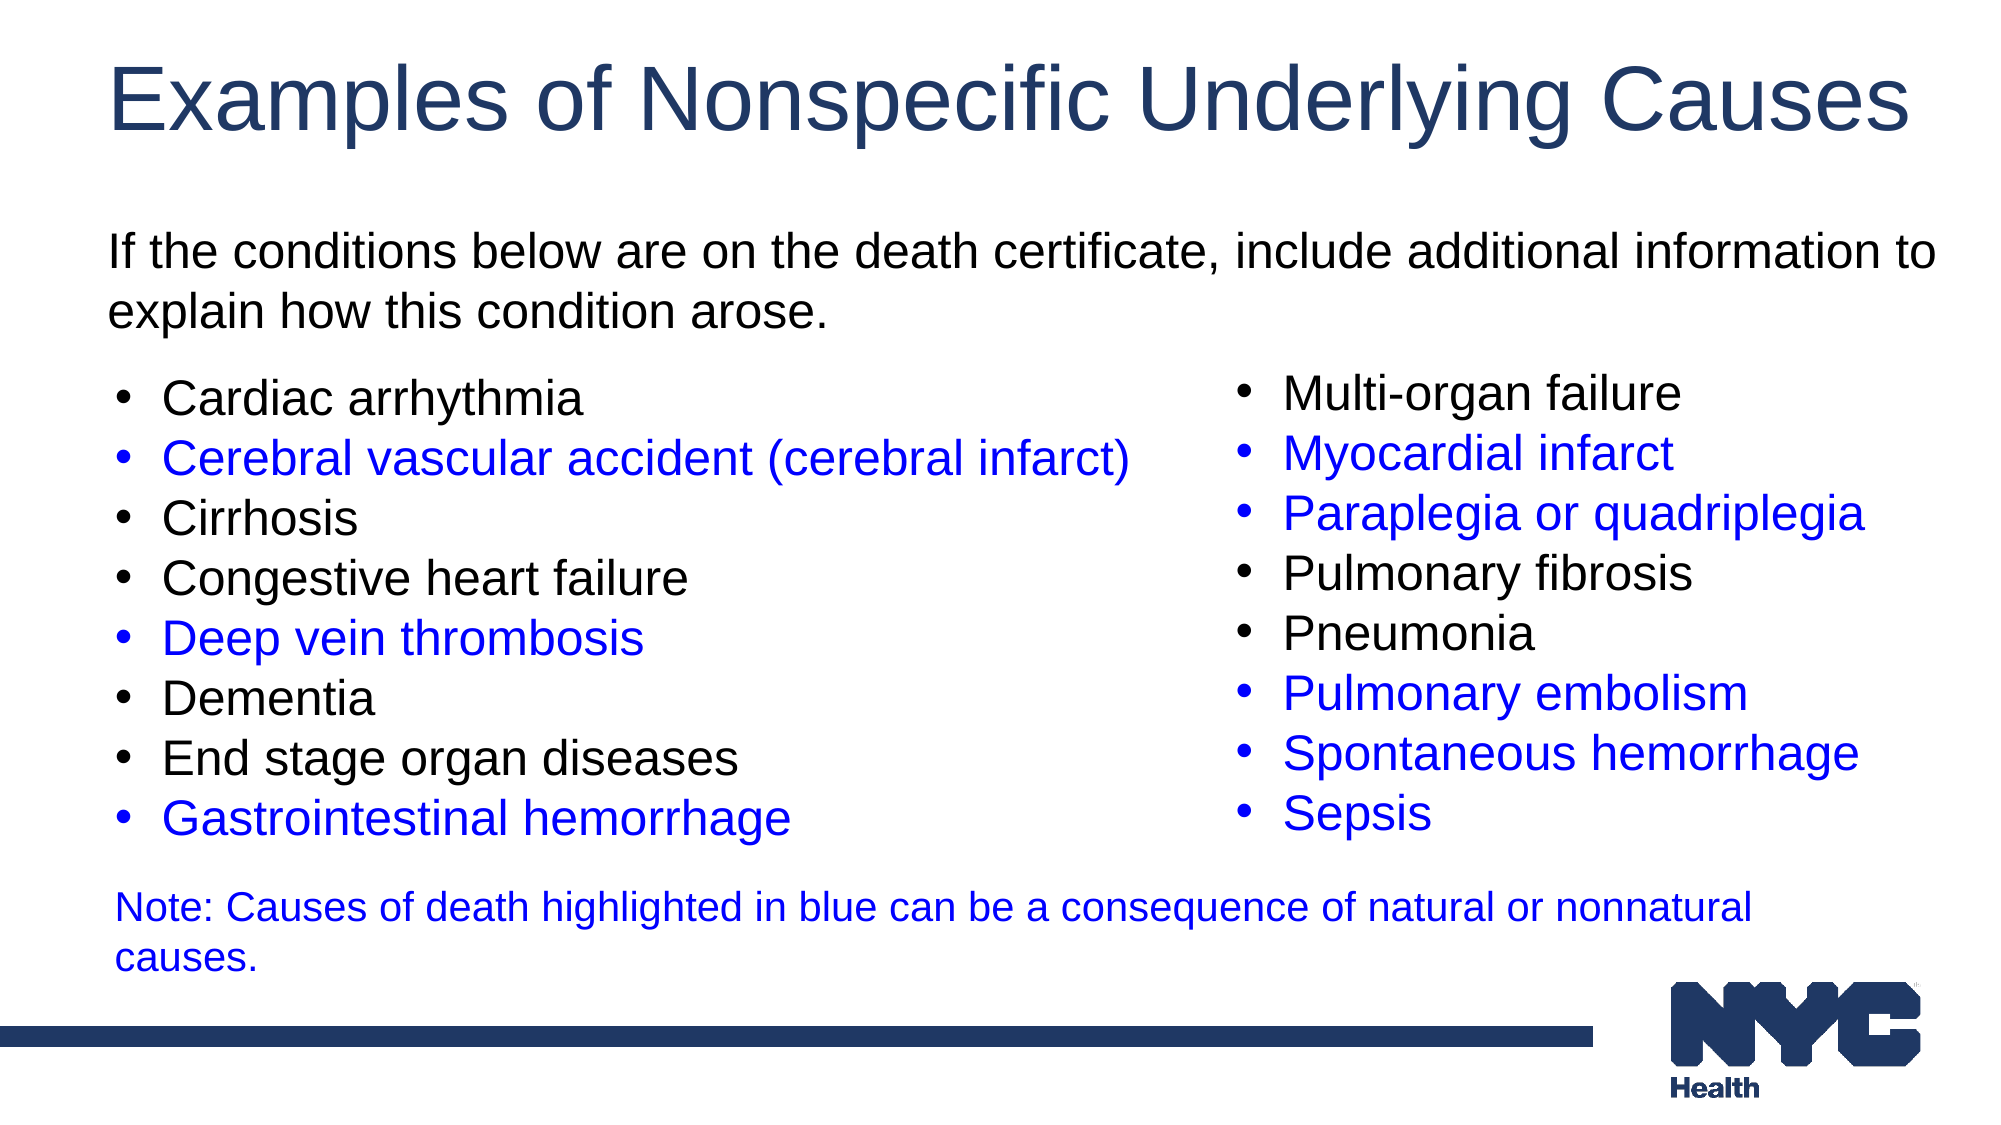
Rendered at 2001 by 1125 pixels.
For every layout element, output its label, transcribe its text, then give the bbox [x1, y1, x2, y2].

text_box Multi-organ failure Myocardial infarct Paraplegia or quadriplegia Pulmonary fibrosis Pneumonia Pulmonary embolism Spontaneous hemorrhage Sepsis [1220, 352, 1934, 848]
picture [1671, 982, 1921, 1098]
list Cardiac arrhythmia Cerebral vascular accident (cerebral infarct) Cirrhosis Congestive heart failure Deep vein thrombosis Dementia End stage organ diseases Gastrointestinal hemorrhage [99, 358, 1220, 746]
text_box Examples of Nonspecific Underlying Causes If the conditions below are on the death certificate, include additional information to explain how this condition arose. [99, 114, 1963, 264]
text_box Note: Causes of death highlighted in blue can be a consequence of natural or nonnatural causes. [99, 872, 1878, 988]
